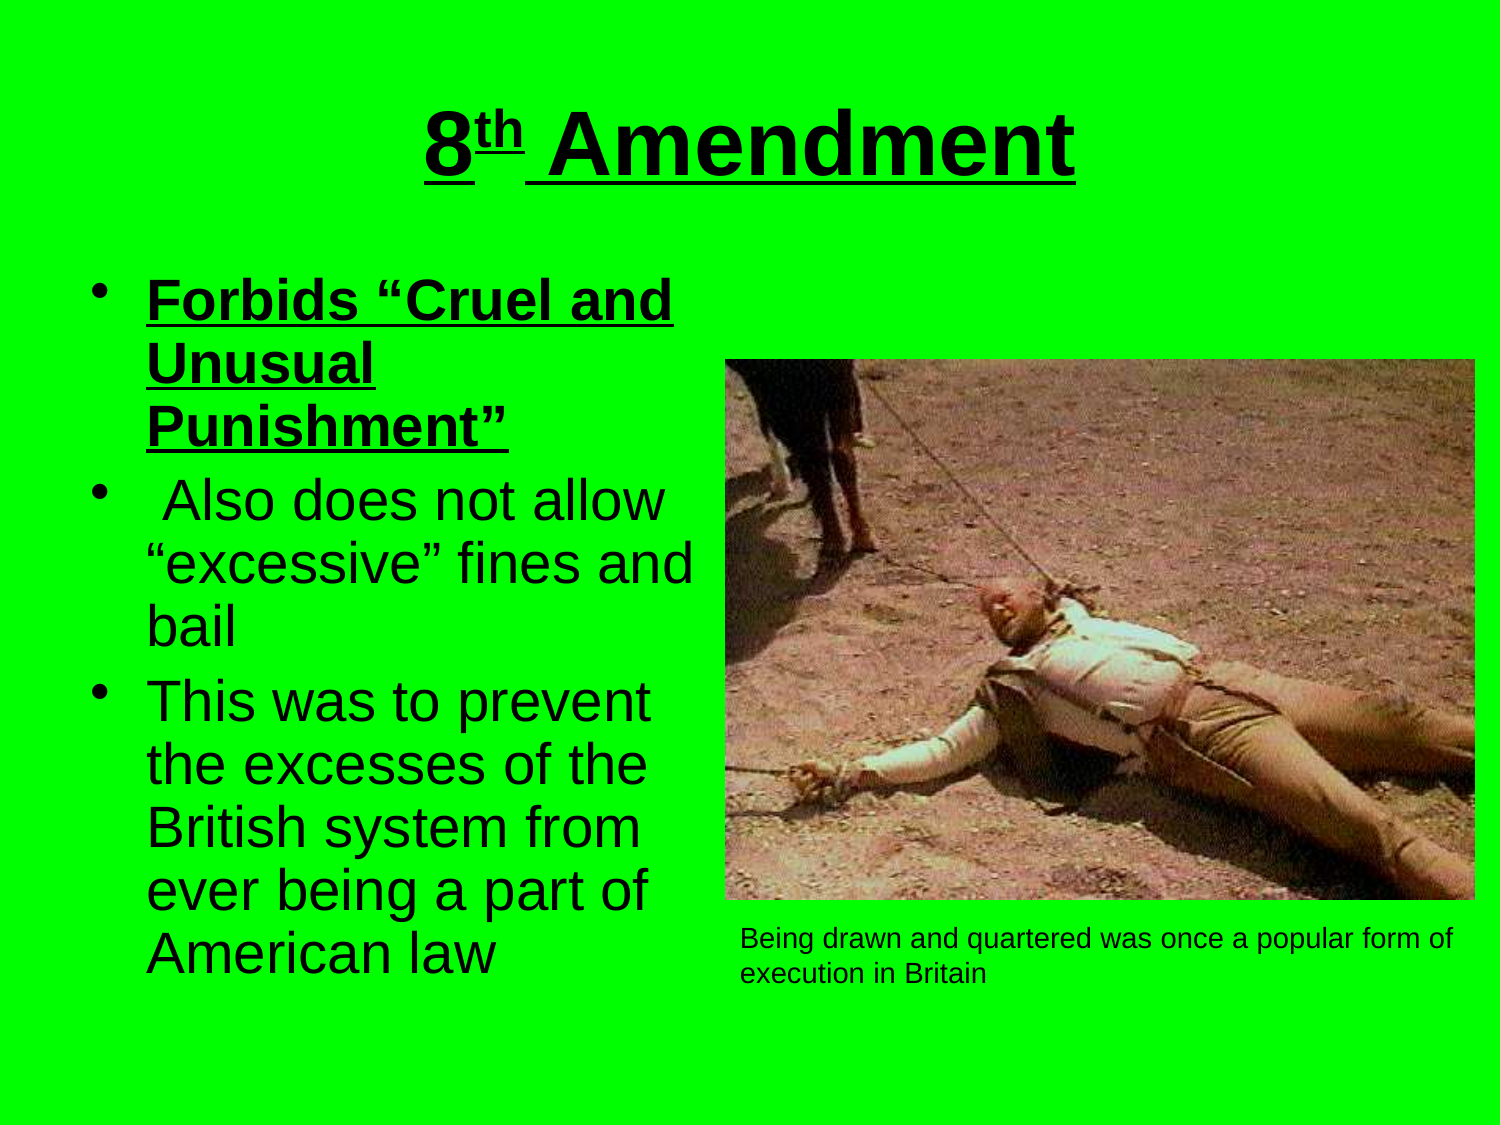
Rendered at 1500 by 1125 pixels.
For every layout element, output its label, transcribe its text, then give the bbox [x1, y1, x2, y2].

list Forbids “Cruel and Unusual Punishment” Also does not allow “excessive” fines and bail This was to prevent the excesses of the British system from ever being a part of American law [75, 262, 738, 1005]
title 8th Amendment [75, 45, 1425, 233]
text_box Being drawn and quartered was once a popular form of execution in Britain [724, 912, 1475, 998]
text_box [724, 359, 1476, 900]
